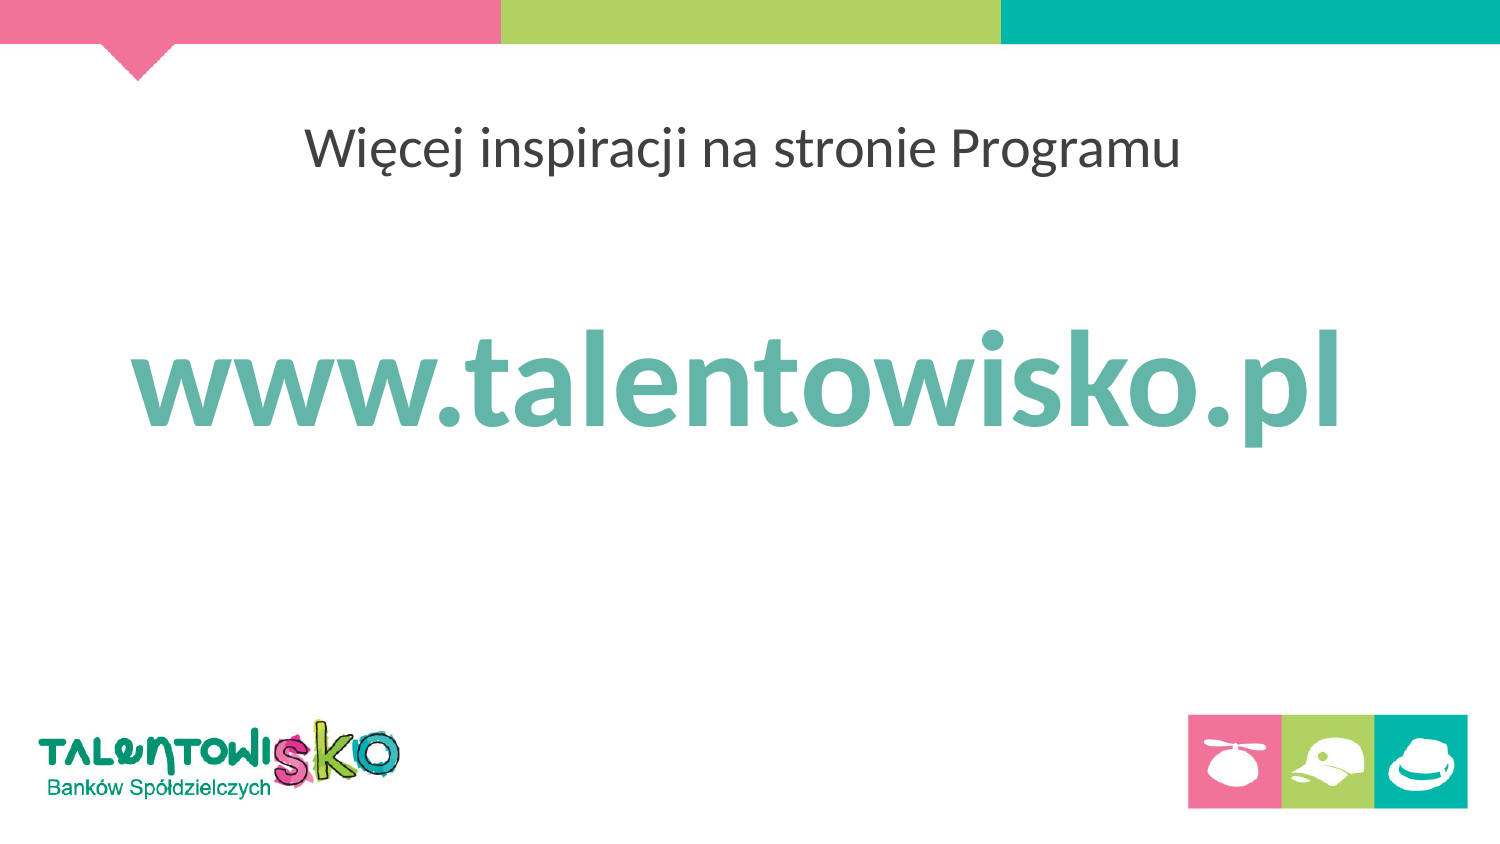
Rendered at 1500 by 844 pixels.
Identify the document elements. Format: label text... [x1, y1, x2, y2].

text_box www.talentowisko.pl [112, 256, 1365, 461]
title Więcej inspiracji na stronie Programu [75, 91, 1425, 198]
picture [0, 0, 1500, 844]
